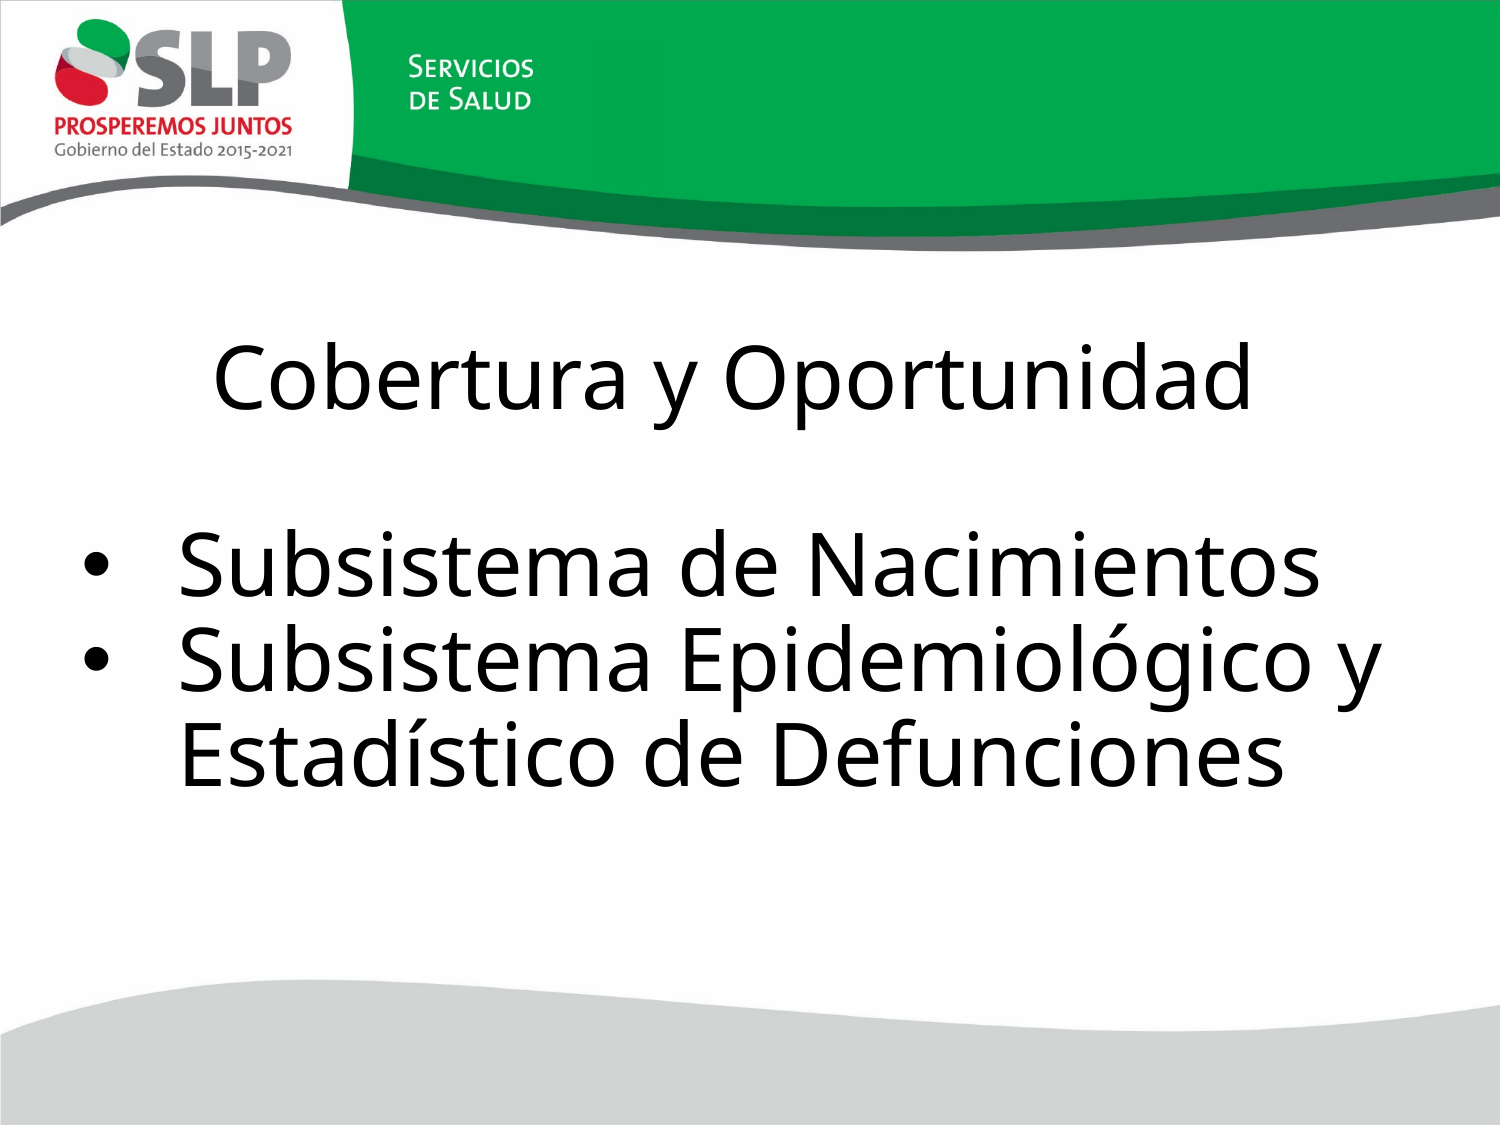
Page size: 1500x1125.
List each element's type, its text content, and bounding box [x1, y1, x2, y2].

title Cobertura y Oportunidad [72, 263, 1396, 498]
text_box Subsistema de Nacimientos Subsistema Epidemiológico y Estadístico de Defunciones [75, 497, 1397, 830]
picture [0, 0, 1500, 1125]
